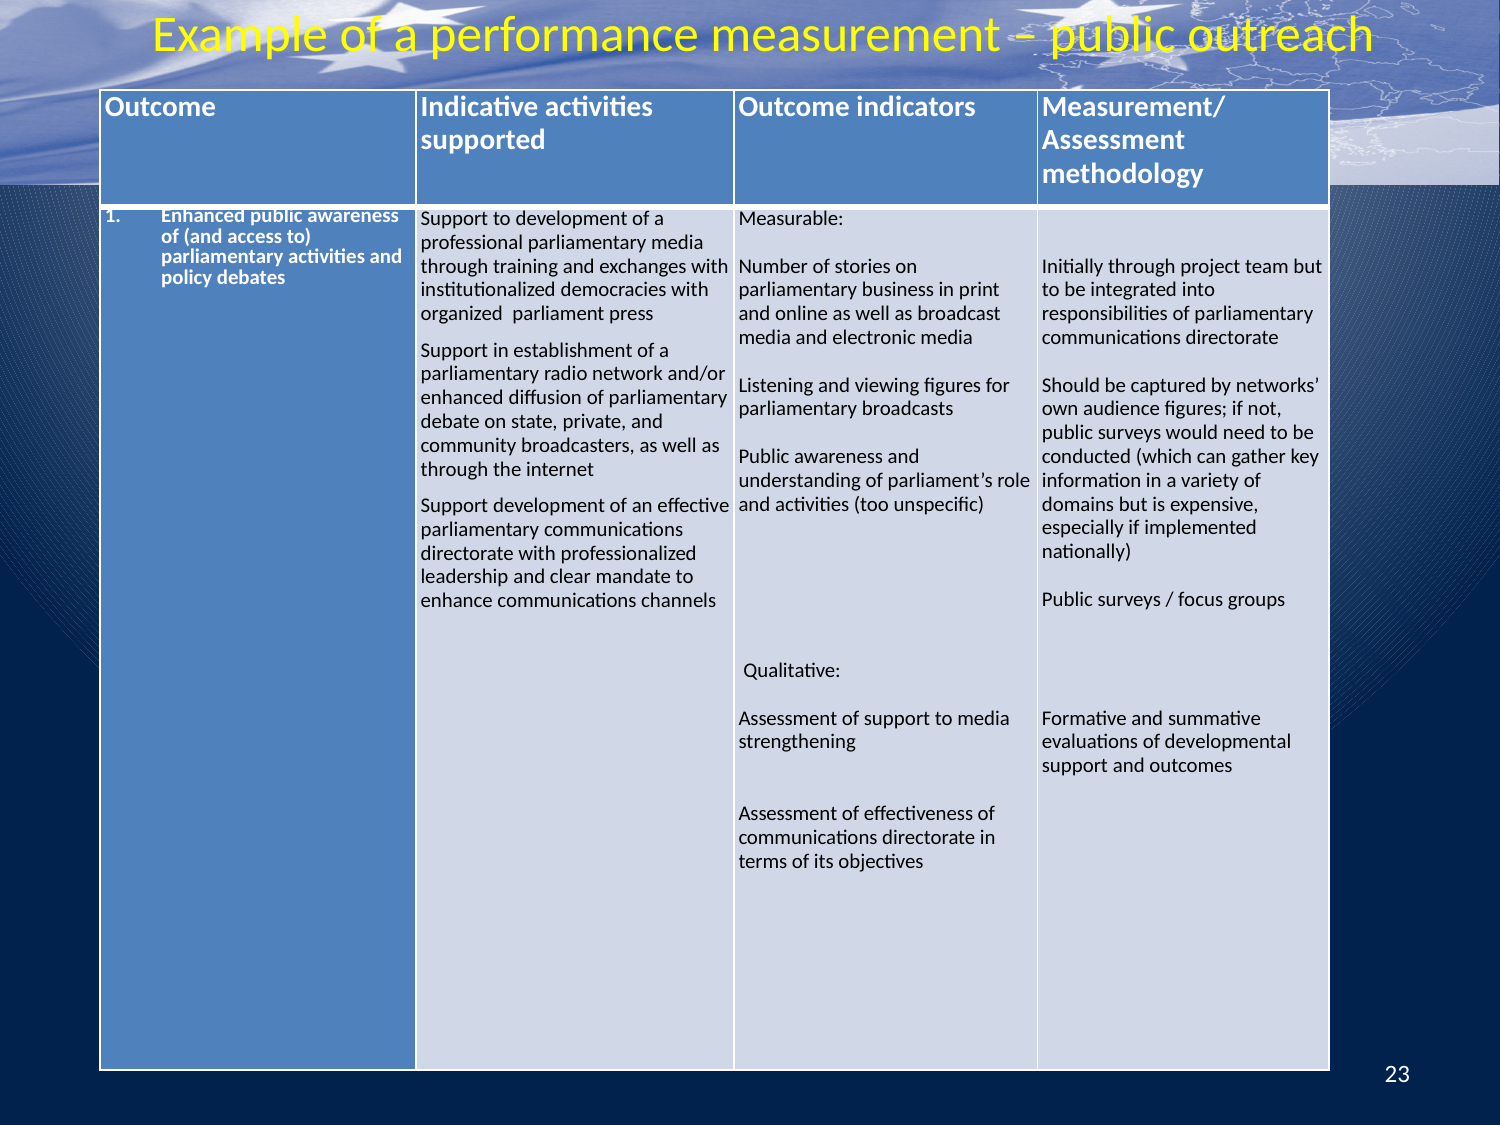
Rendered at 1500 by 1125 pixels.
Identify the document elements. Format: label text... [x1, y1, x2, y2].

table_header Outcome [101, 91, 415, 204]
table_header Outcome indicators [735, 91, 1037, 204]
table_cell Initially through project team but to be integrated into responsibilities of parliamentary communications directorate Should be captured by networks’ own audience figures; if not, public surveys would need to be conducted (which can gather key information in a variety of domains but is expensive, especially if implemented nationally) Public surveys / focus groups Formative and summative evaluations of developmental support and outcomes [1038, 210, 1328, 1069]
table_header Measurement/ Assessment methodology [1038, 91, 1328, 204]
table_cell Enhanced public awareness of (and access to) parliamentary activities and policy debates [101, 210, 415, 1069]
table_cell Measurable: Number of stories on parliamentary business in print and online as well as broadcast media and electronic media Listening and viewing figures for parliamentary broadcasts Public awareness and understanding of parliament’s role and activities (too unspecific) Qualitative: Assessment of support to media strengthening Assessment of effectiveness of communications directorate in terms of its objectives [735, 210, 1037, 1069]
table_header Indicative activities supported [417, 91, 733, 204]
title Example of a performance measurement – public outreach [88, 0, 1439, 79]
picture [0, 0, 1499, 185]
table_cell Support to development of a professional parliamentary media through training and exchanges with institutionalized democracies with organized parliament press Support in establishment of a parliamentary radio network and/or enhanced diffusion of parliamentary debate on state, private, and community broadcasters, as well as through the internet Support development of an effective parliamentary communications directorate with professionalized leadership and clear mandate to enhance communications channels [417, 210, 733, 1069]
slide_number 23 [1074, 1042, 1425, 1103]
